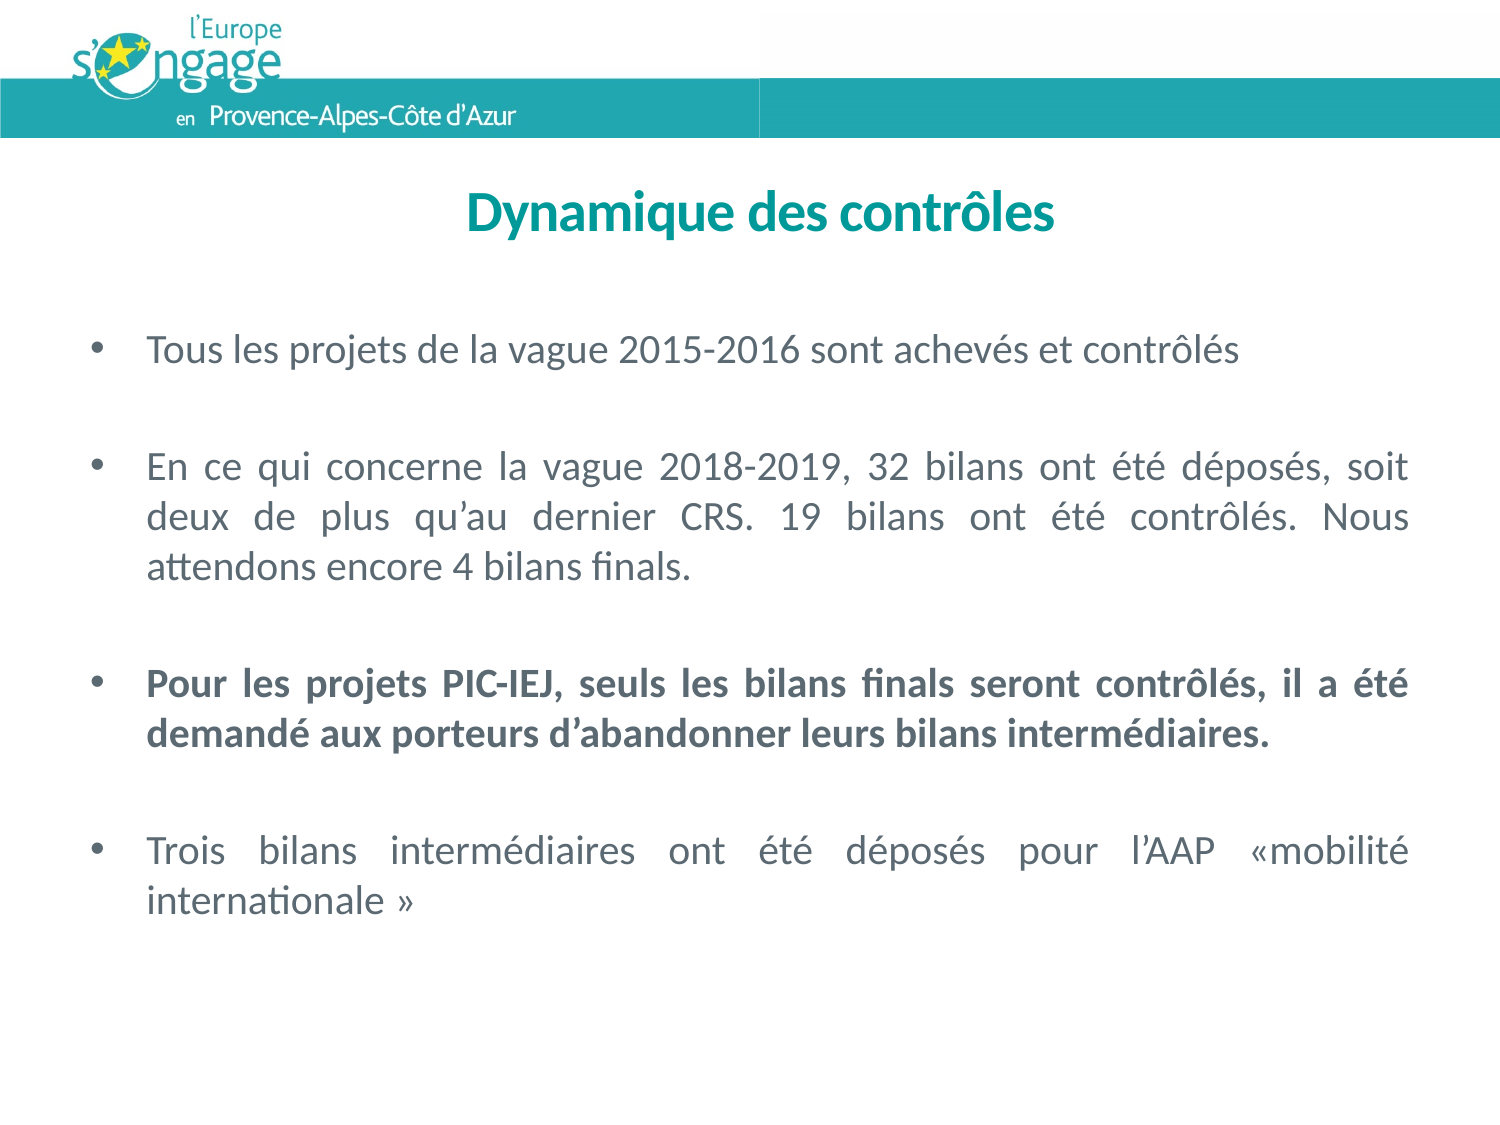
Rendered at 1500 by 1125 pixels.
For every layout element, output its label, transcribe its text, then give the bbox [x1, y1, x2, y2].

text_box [0, 14, 1500, 138]
text_box Dynamique des contrôles [85, 165, 1436, 251]
list Tous les projets de la vague 2015-2016 sont achevés et contrôlés En ce qui concerne la vague 2018-2019, 32 bilans ont été déposés, soit deux de plus qu’au dernier CRS. 19 bilans ont été contrôlés. Nous attendons encore 4 bilans finals. Pour les projets PIC-IEJ, seuls les bilans finals seront contrôlés, il a été demandé aux porteurs d’abandonner leurs bilans intermédiaires. Trois bilans intermédiaires ont été déposés pour l’AAP «mobilité internationale » [75, 314, 1425, 1083]
